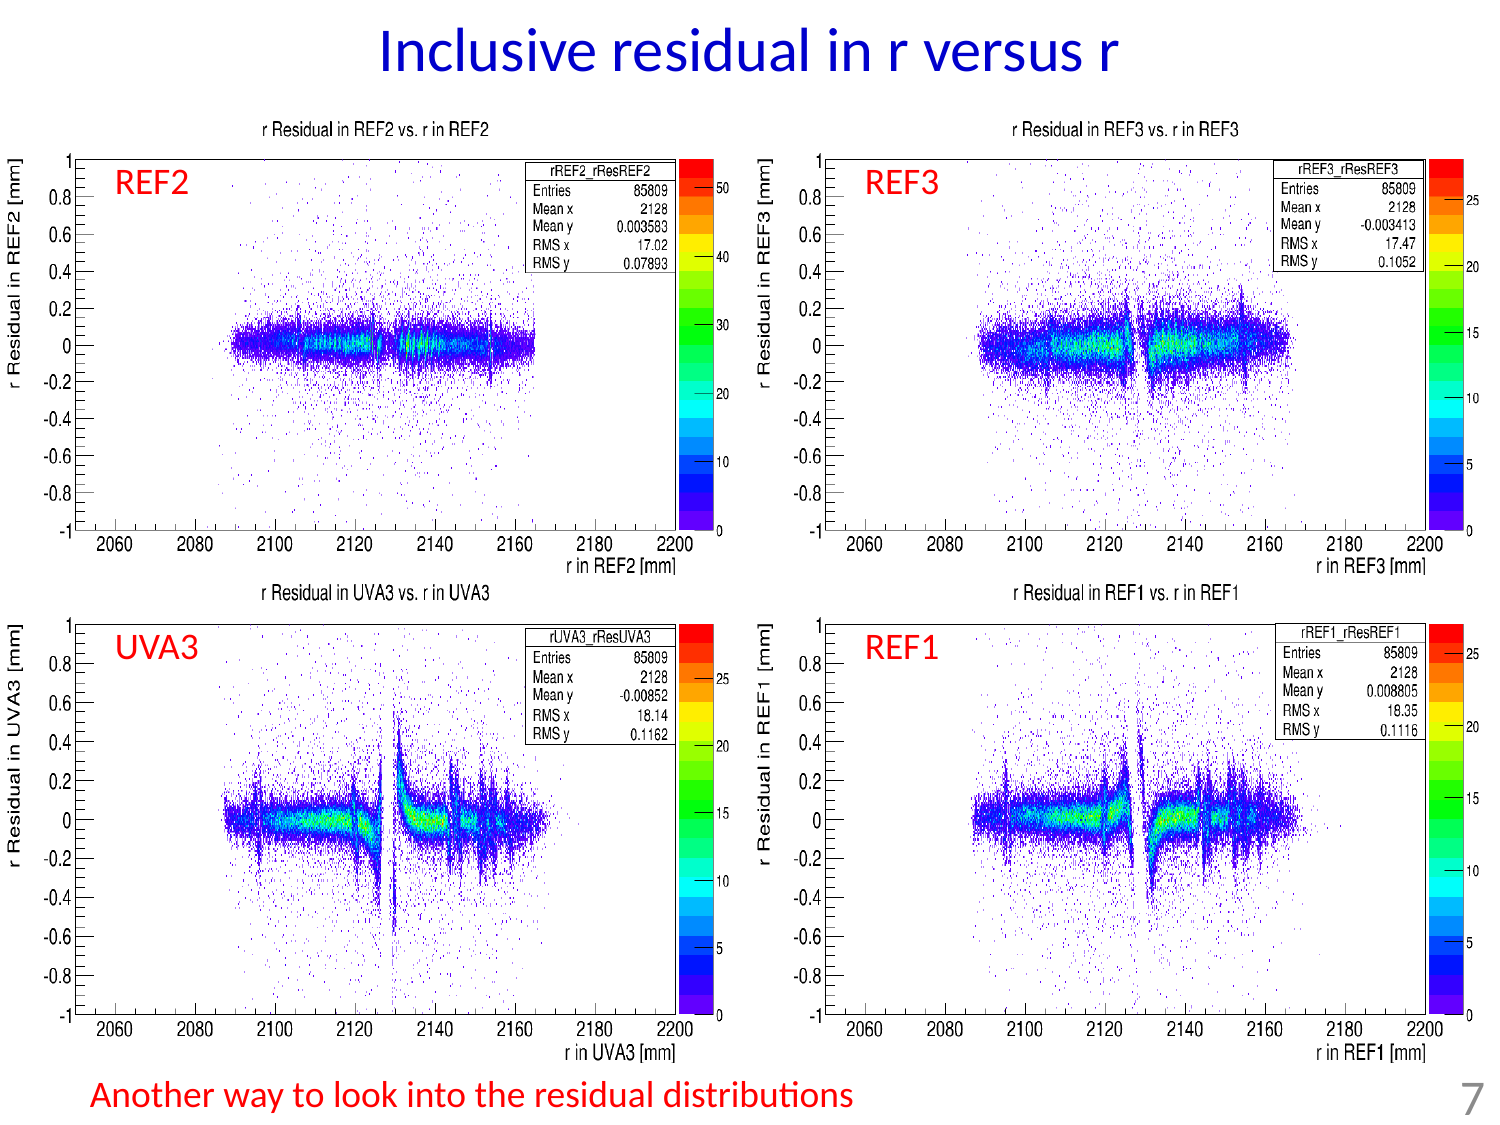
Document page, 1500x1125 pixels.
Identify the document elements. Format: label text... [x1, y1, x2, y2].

picture [0, 113, 1500, 1063]
slide_number 7 [1149, 1069, 1500, 1125]
text_box Another way to look into the residual distributions [74, 1071, 1113, 1123]
title Inclusive residual in r versus r [75, 0, 1425, 93]
